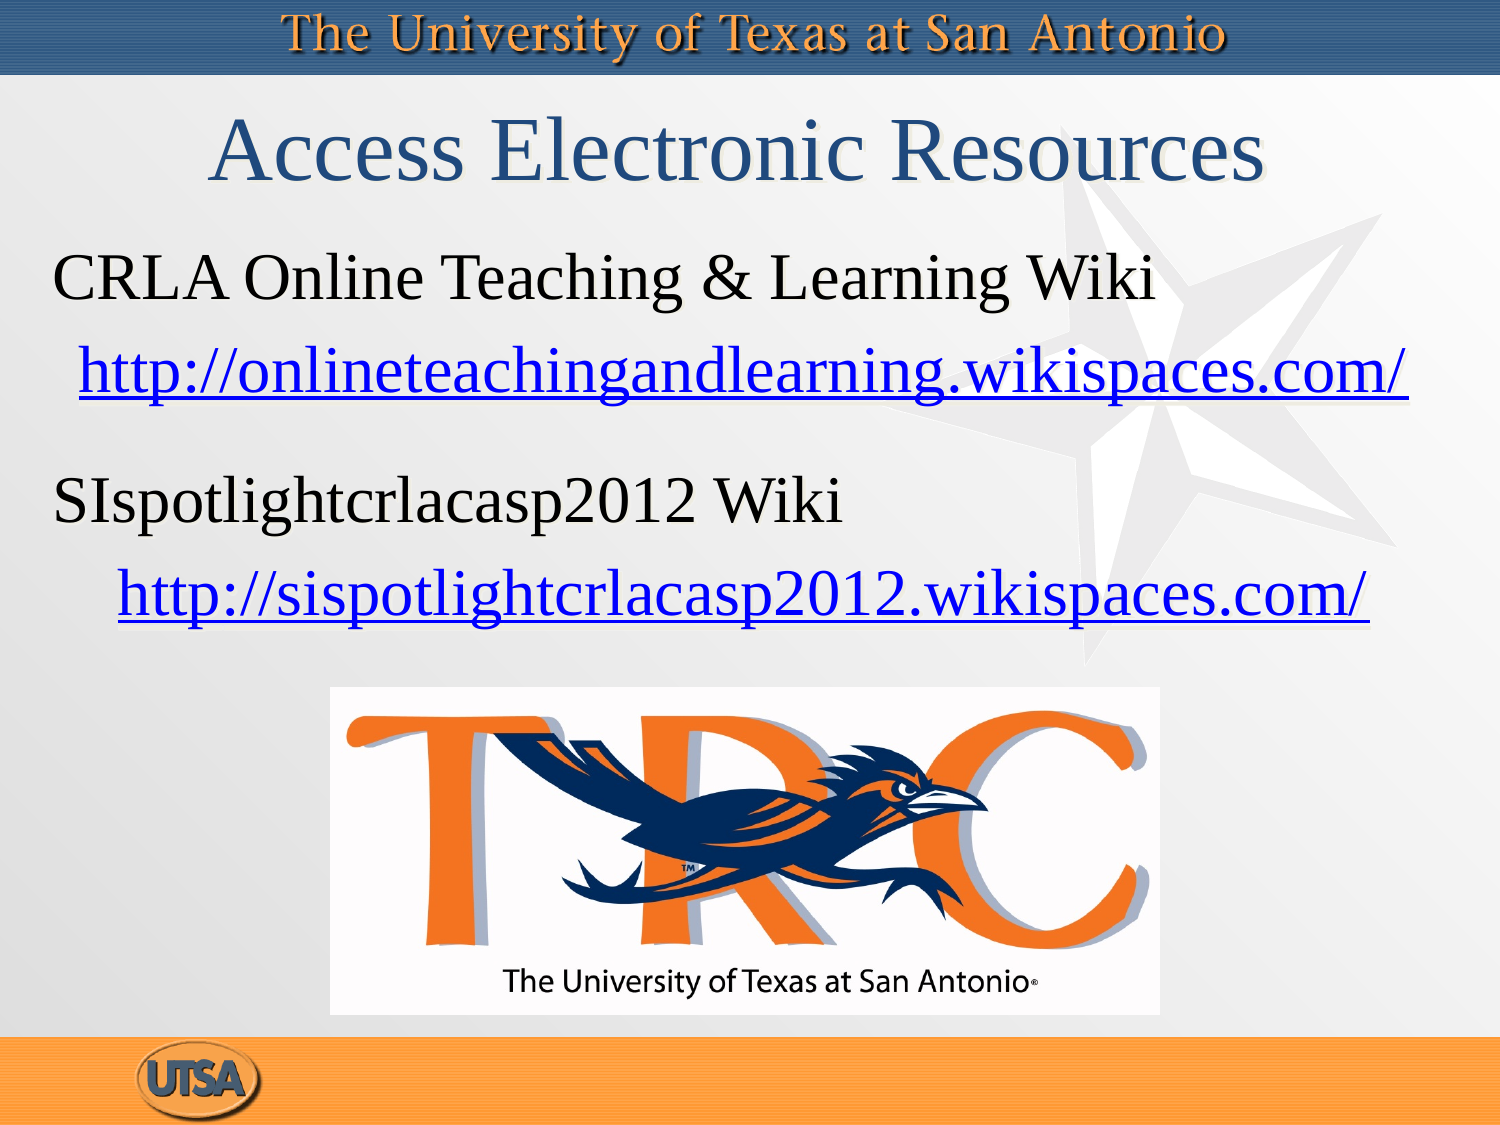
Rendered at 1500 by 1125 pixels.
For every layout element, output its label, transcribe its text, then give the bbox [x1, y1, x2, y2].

picture [0, 1037, 1500, 1125]
picture [0, 0, 1500, 75]
picture [330, 687, 1160, 1015]
list CRLA Online Teaching & Learning Wiki http://onlineteachingandlearning.wikispaces.com/ SIspotlightcrlacasp2012 Wiki http://sispotlightcrlacasp2012.wikispaces.com/ [37, 224, 1451, 1026]
title Access Electronic Resources [24, 74, 1451, 213]
